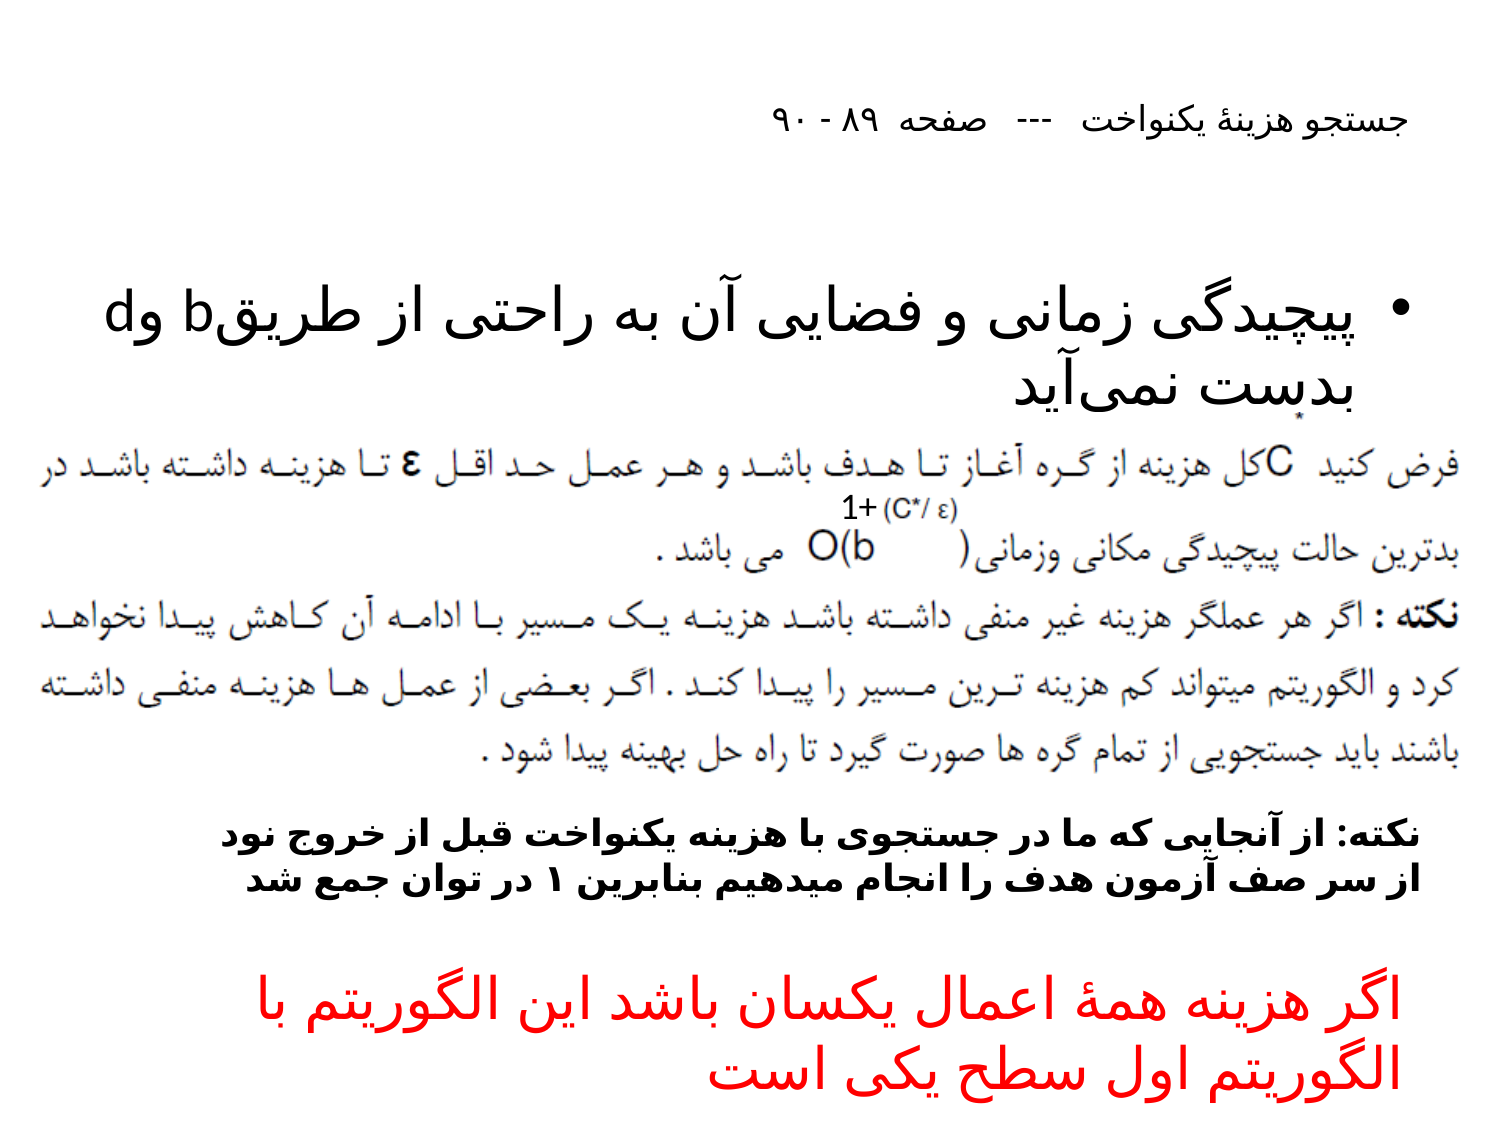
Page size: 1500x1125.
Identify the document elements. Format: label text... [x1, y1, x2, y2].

picture [24, 412, 1468, 802]
text_box نکته: از آنجایی که ما در جستجوی با هزینه یکنواخت قبل از خروج نود از سر صف آزمون هدف را انجام میدهیم بنابرین ۱ در توان جمع شد [162, 811, 1438, 907]
text_box اگر هزینه همهٔ اعمال یکسان باشد این الگوریتم با الگوریتم اول سطح یکی‌ است [231, 953, 1419, 1109]
title جستجو هزینهٔ یکنواخت --- صفحه ۸۹ - ۹۰ [75, 45, 1425, 233]
list پیچیدگی‌ زمانی‌ و فضایی آن به راحتی‌ از طریقb وd بدست نمی‌آید [75, 262, 1425, 410]
